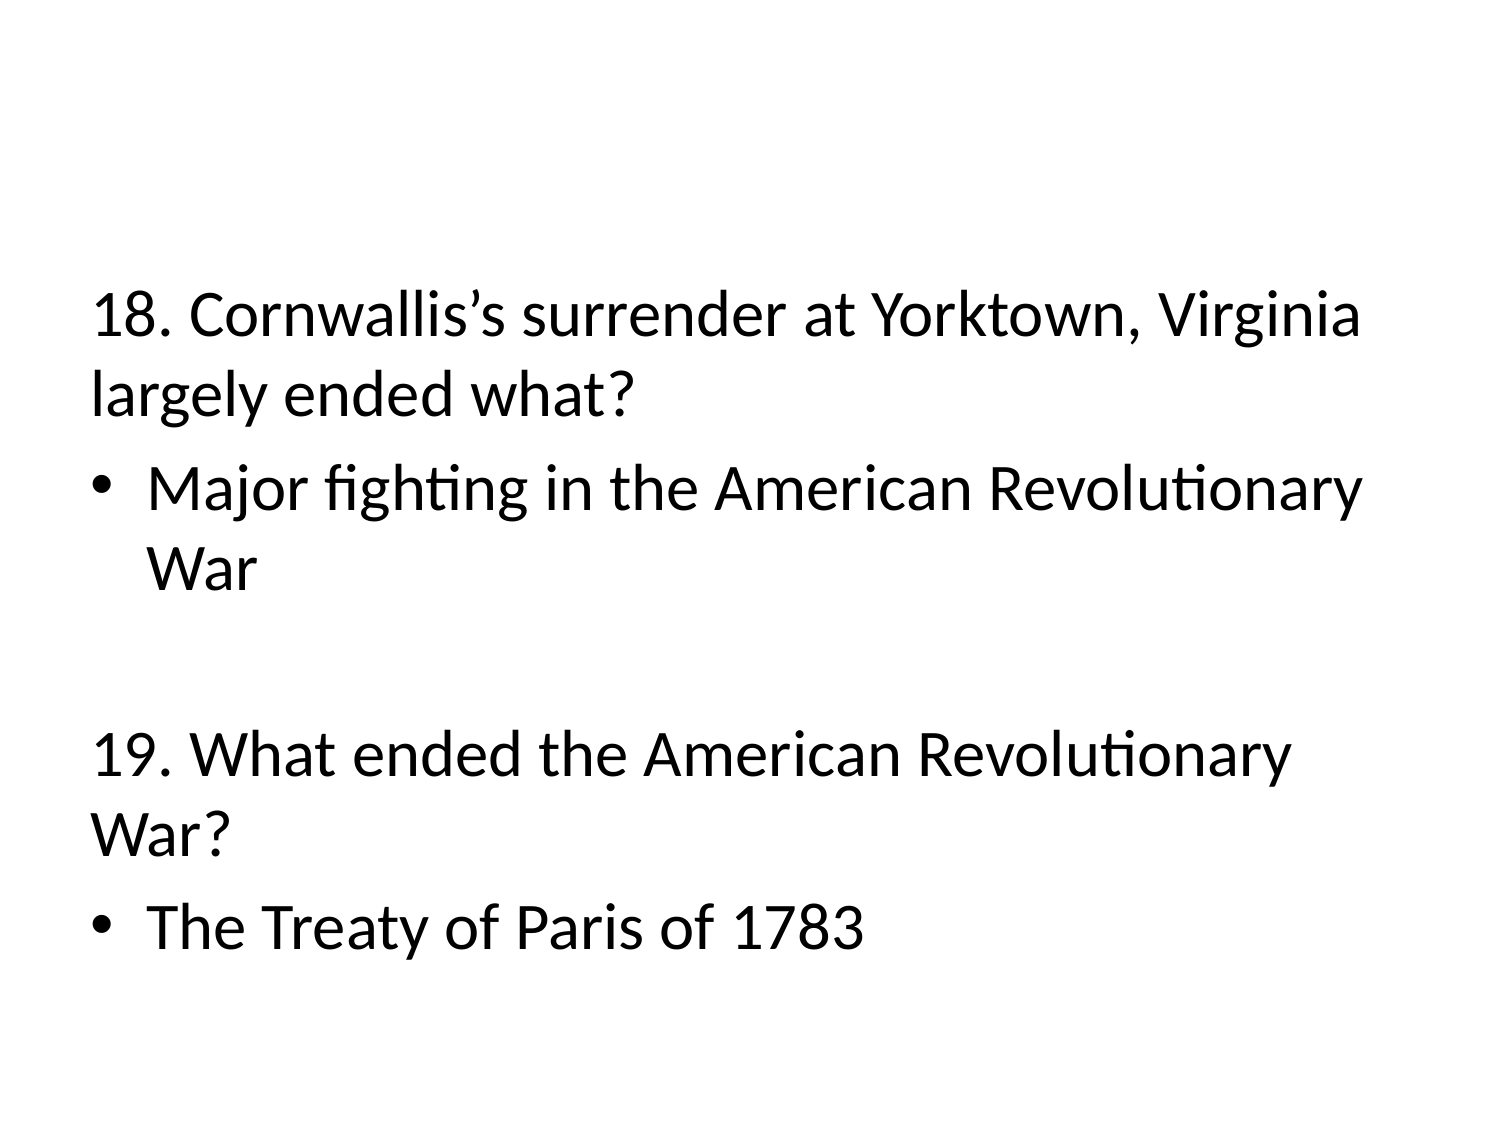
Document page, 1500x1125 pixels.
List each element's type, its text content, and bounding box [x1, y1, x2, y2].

list 18. Cornwallis’s surrender at Yorktown, Virginia largely ended what? Major fighting in the American Revolutionary War 19. What ended the American Revolutionary War? The Treaty of Paris of 1783 [75, 262, 1425, 1005]
